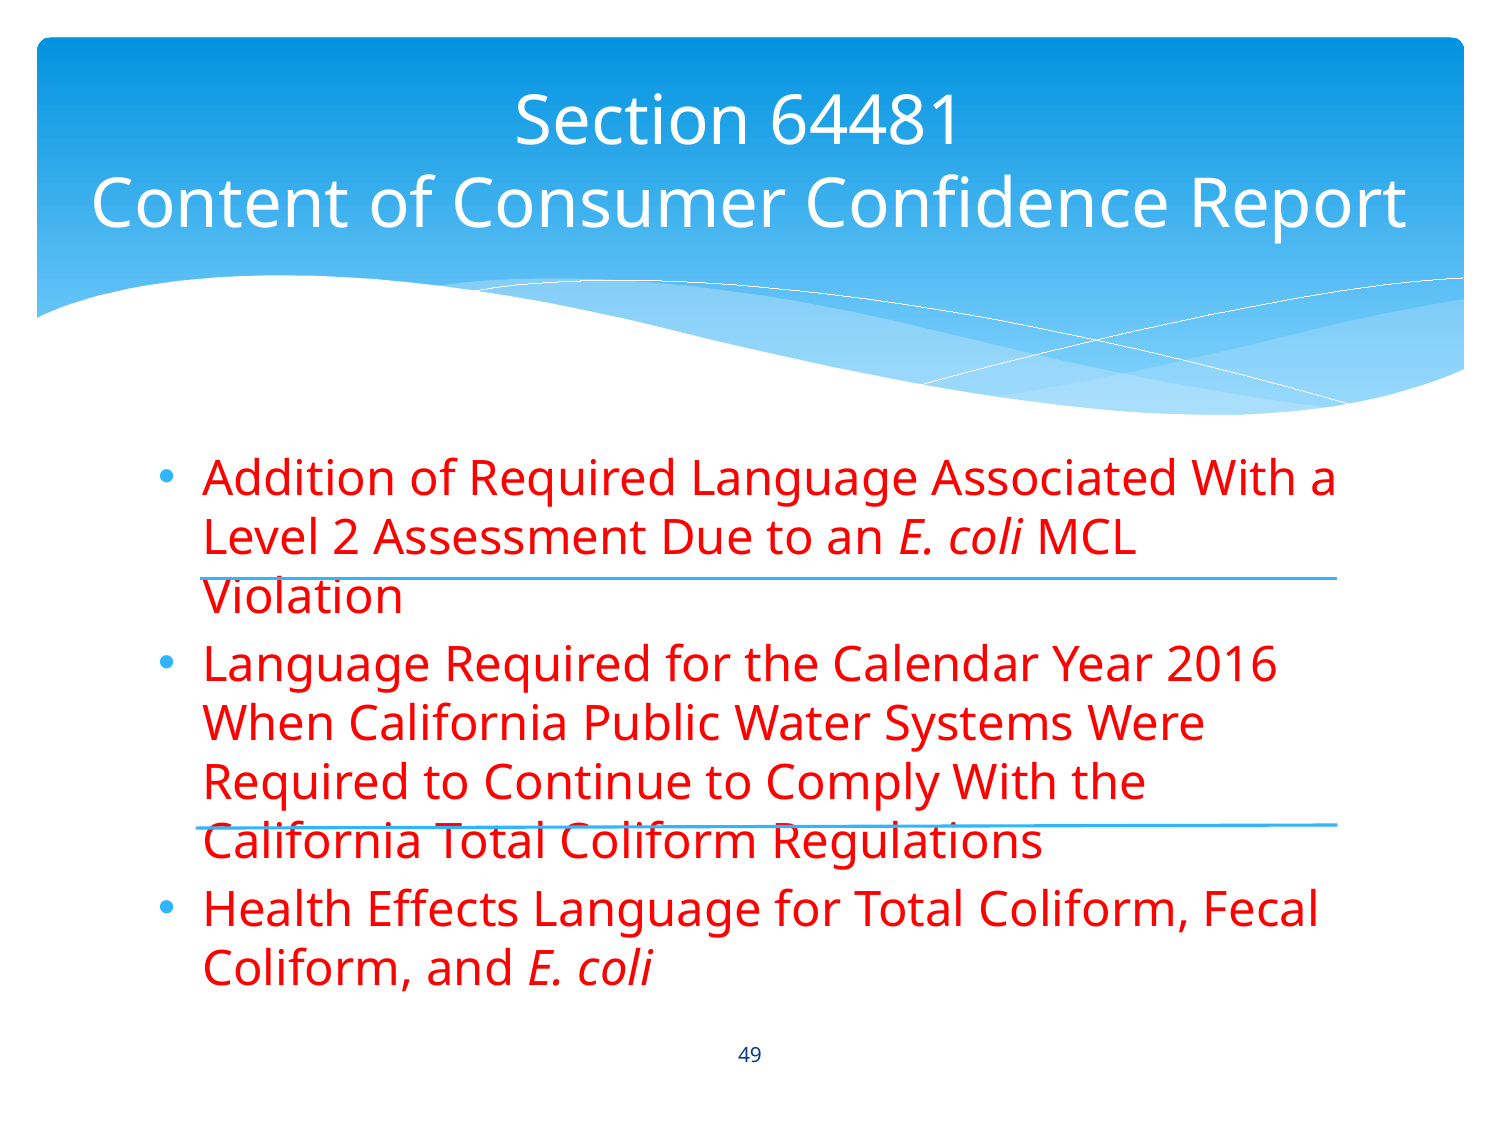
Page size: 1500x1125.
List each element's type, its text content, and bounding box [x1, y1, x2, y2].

slide_number 49 [654, 1025, 846, 1086]
title Section 64481 Content of Consumer Confidence Report [75, 55, 1425, 261]
list Addition of Required Language Associated With a Level 2 Assessment Due to an E. coli MCL Violation Language Required for the Calendar Year 2016 When California Public Water Systems Were Required to Continue to Comply With the California Total Coliform Regulations Health Effects Language for Total Coliform, Fecal Coliform, and E. coli [143, 438, 1359, 1005]
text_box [195, 824, 1338, 829]
